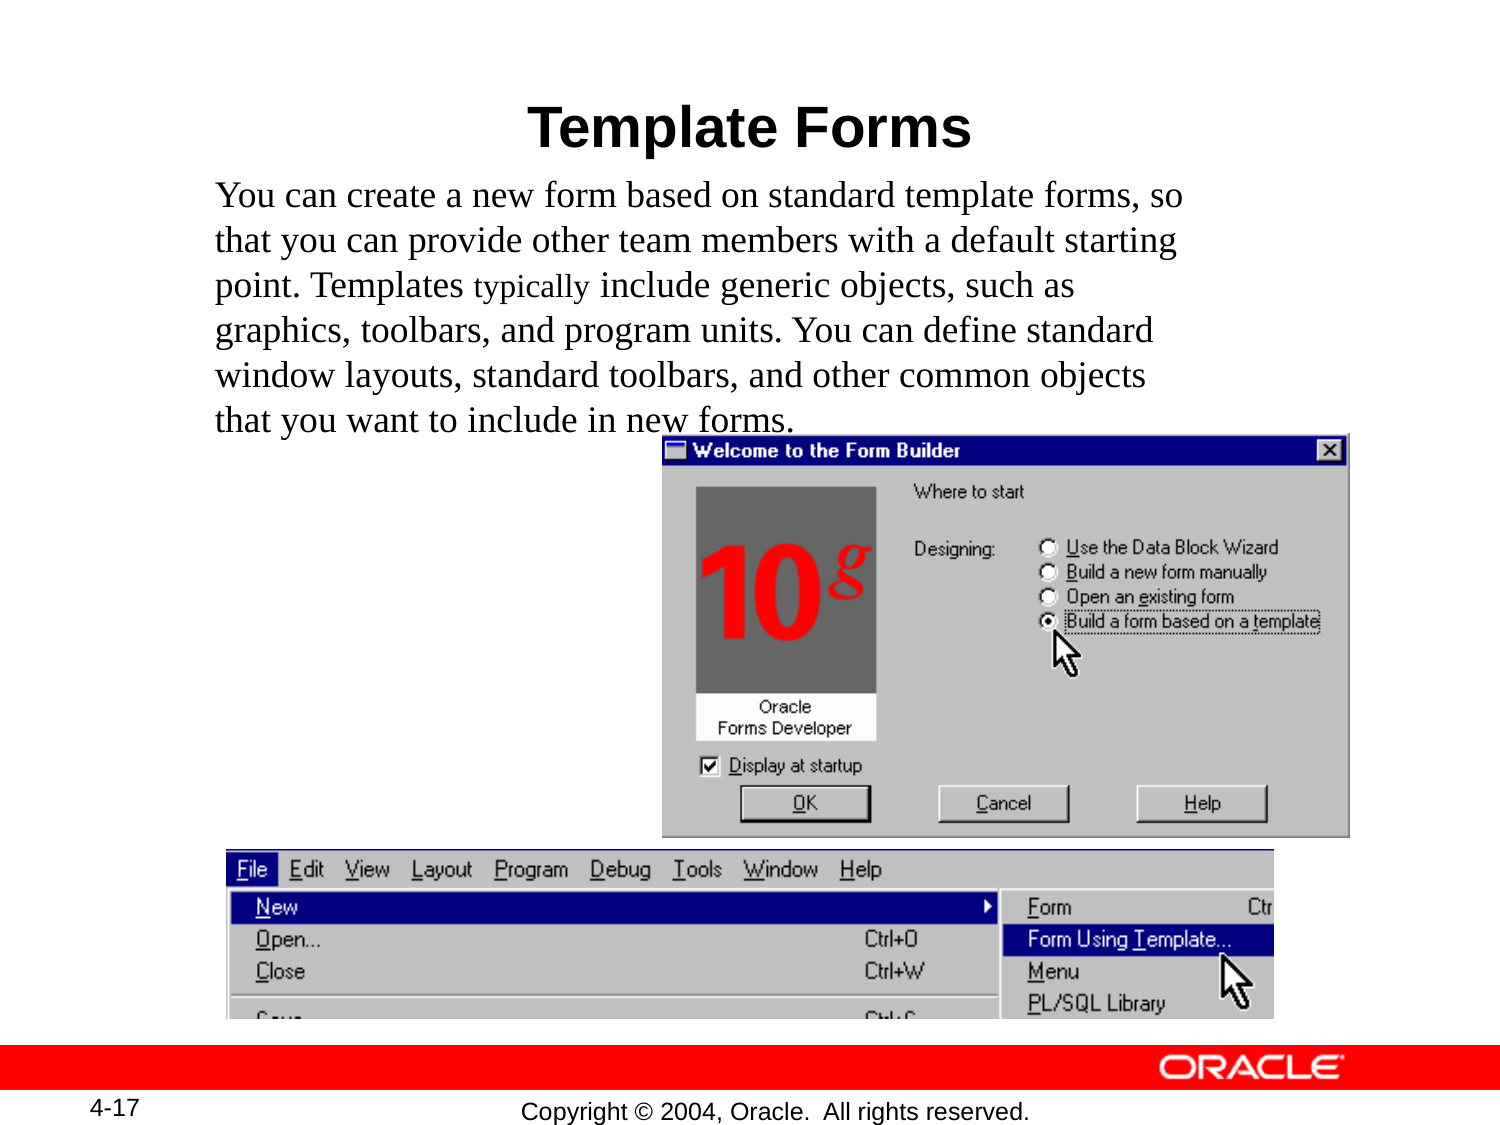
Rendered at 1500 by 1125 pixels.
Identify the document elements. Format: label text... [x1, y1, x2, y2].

title Template Forms [149, 87, 1351, 232]
picture [226, 849, 1274, 1019]
picture [662, 433, 1351, 839]
text_box You can create a new form based on standard template forms, so that you can provide other team members with a default starting point. Templates typically include generic objects, such as graphics, toolbars, and program units. You can define standard window layouts, standard toolbars, and other common objects that you want to include in new forms. [200, 162, 1225, 500]
